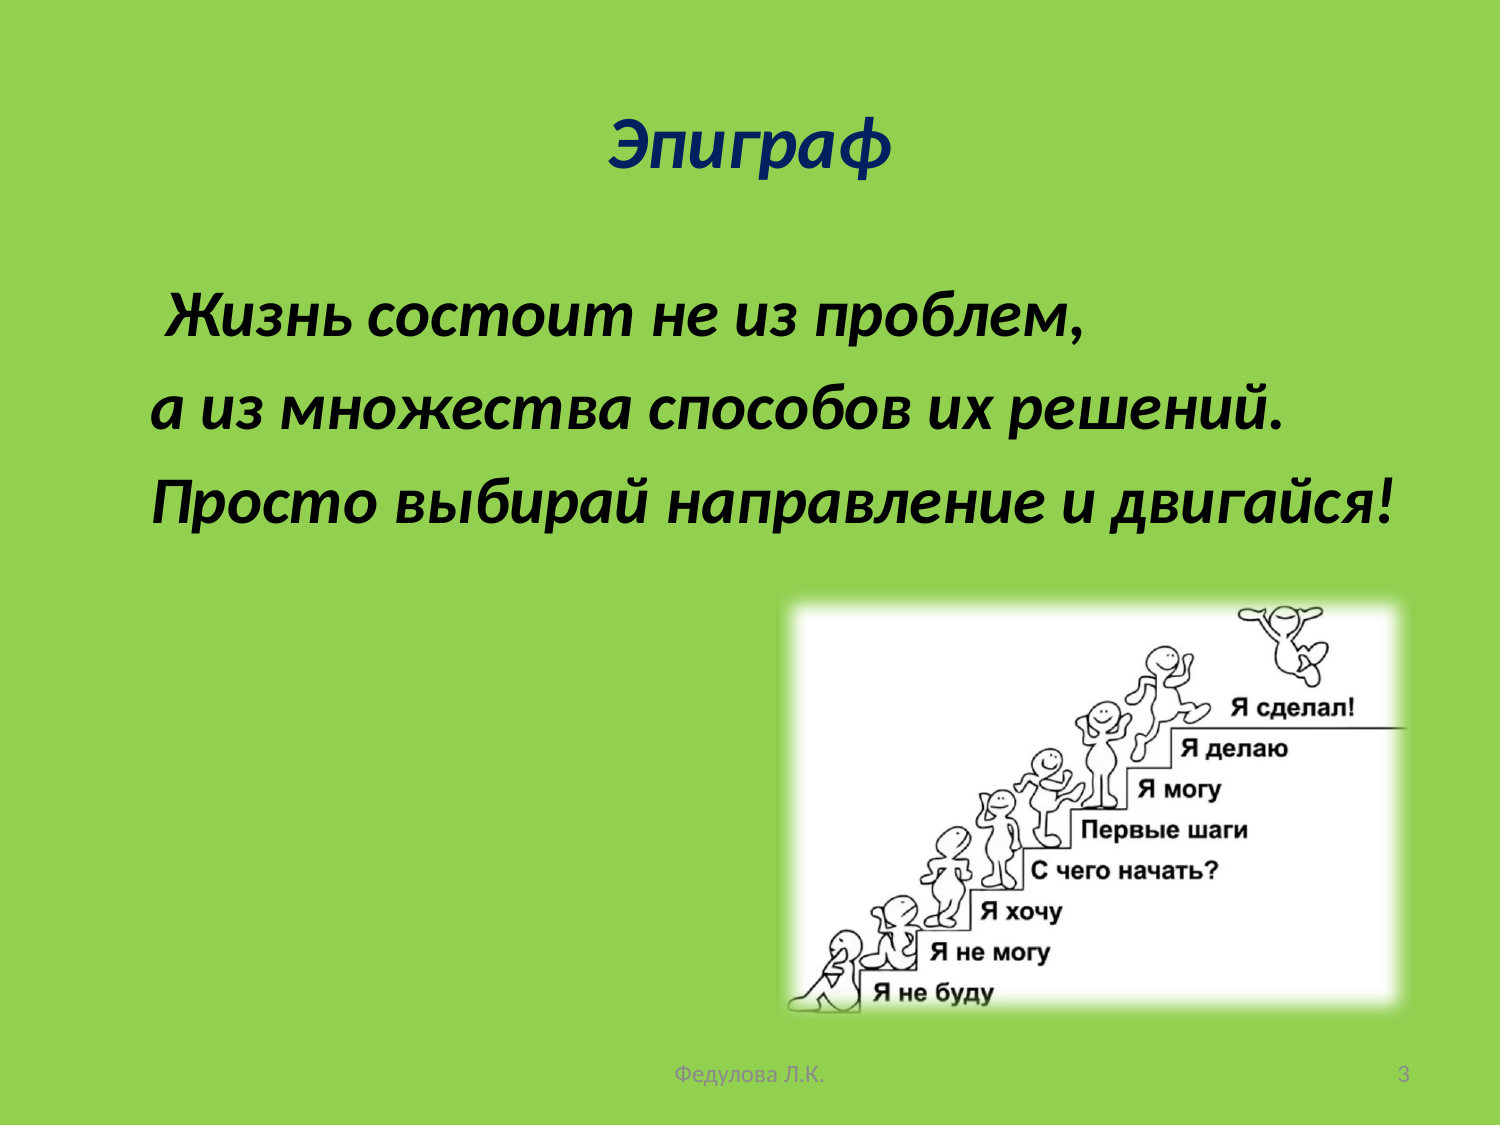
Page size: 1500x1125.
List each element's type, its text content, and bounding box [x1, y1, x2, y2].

slide_number 3 [1074, 1042, 1425, 1103]
footer Федулова Л.К. [512, 1042, 988, 1103]
list Жизнь состоит не из проблем, а из множества способов их решений. Просто выбирай направление и двигайся! [75, 262, 1425, 1005]
title Эпиграф [75, 45, 1425, 233]
picture [773, 585, 1417, 1025]
